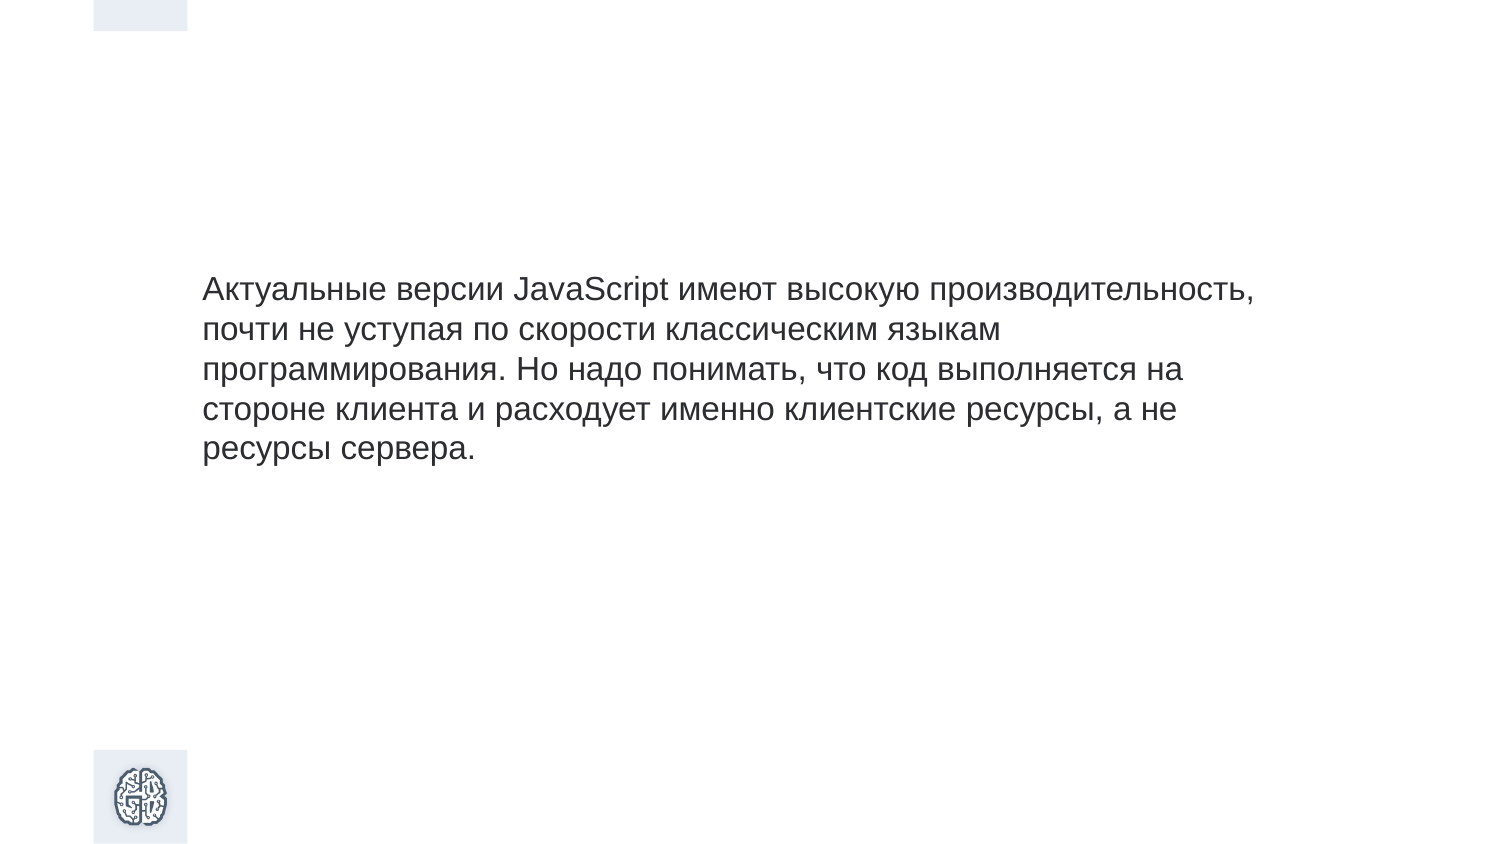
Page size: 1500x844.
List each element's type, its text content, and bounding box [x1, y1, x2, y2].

text_box Актуальные версии JavaScript имеют высокую производительность, почти не уступая по скорости классическим языкам программирования. Но надо понимать, что код выполняется на стороне клиента и расходует именно клиентские ресурсы, а не ресурсы сервера. [187, 32, 1312, 741]
picture [106, 760, 175, 834]
